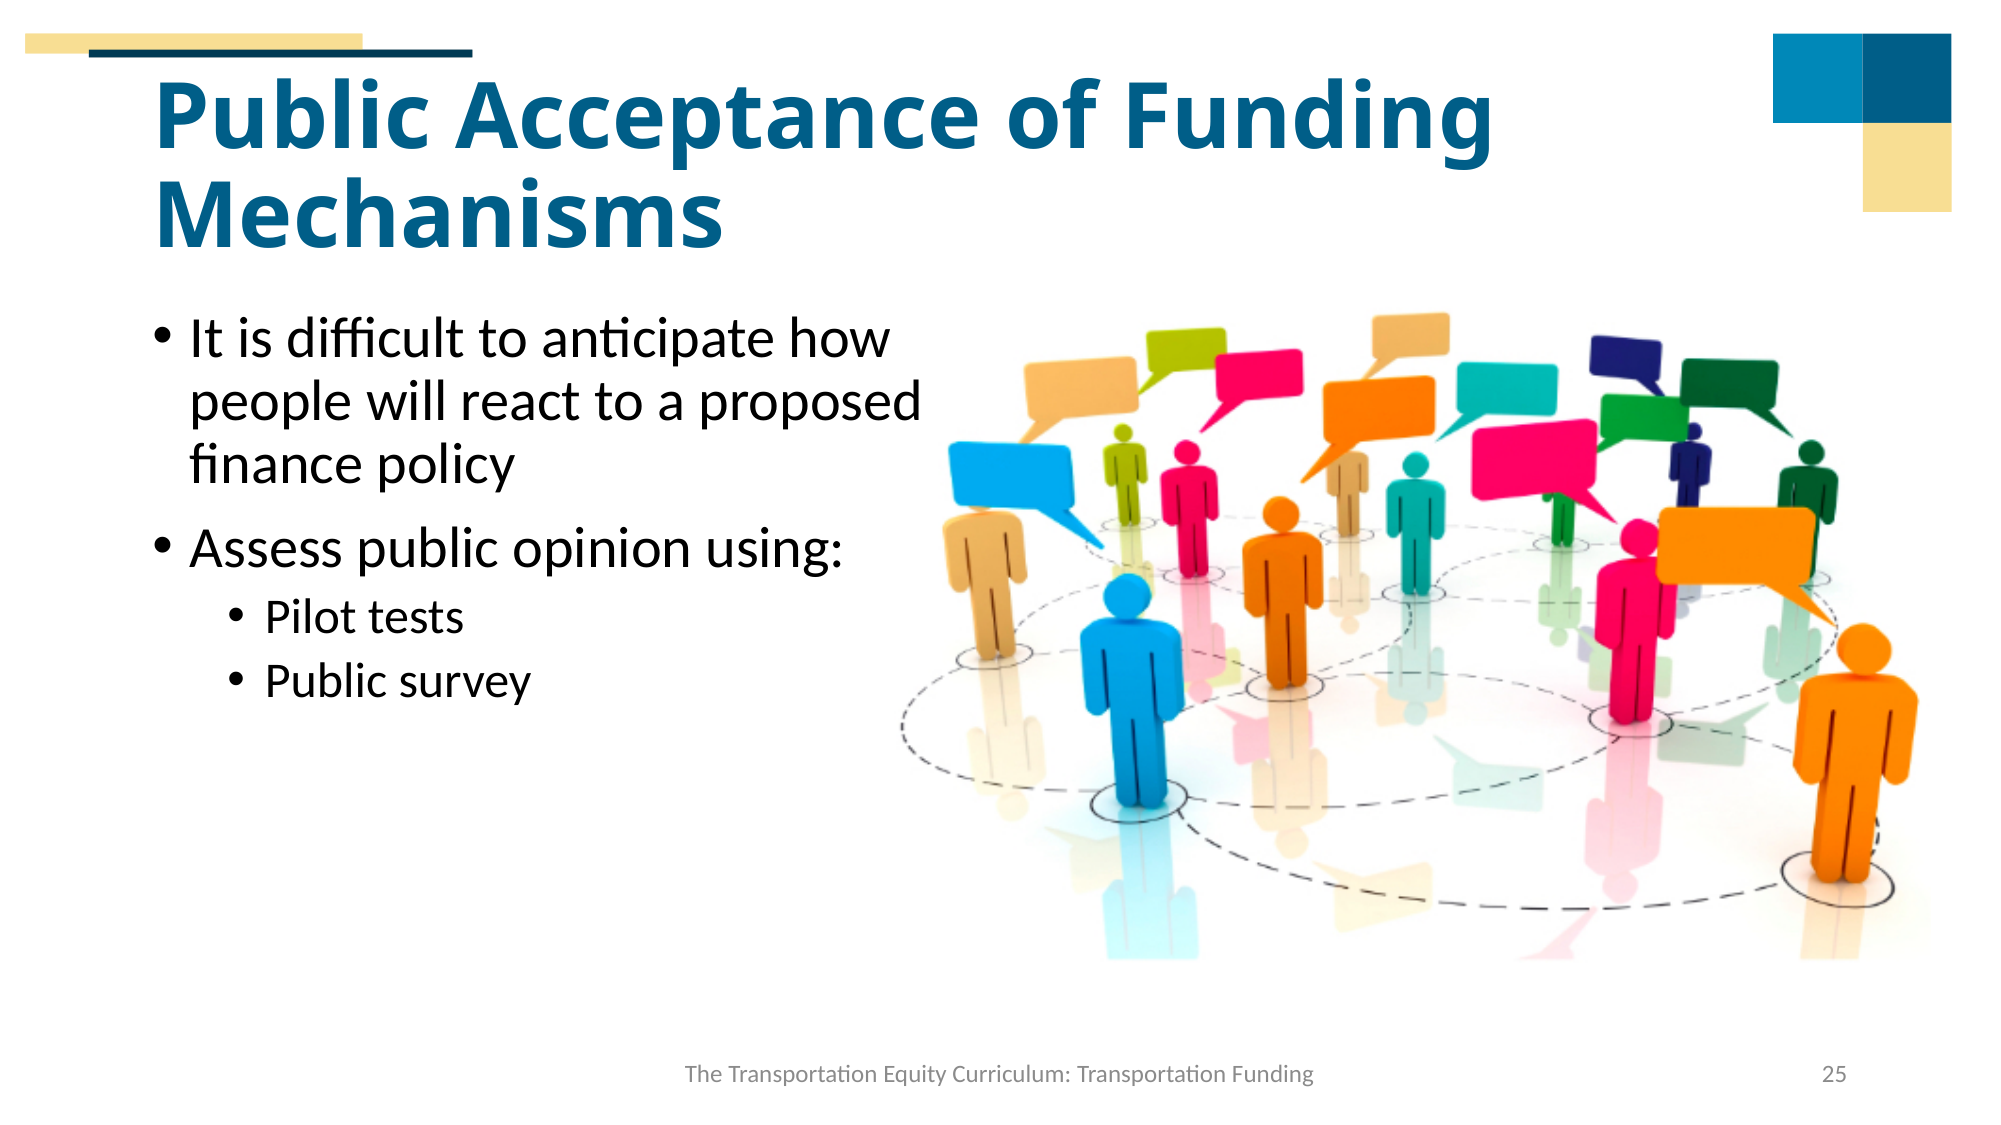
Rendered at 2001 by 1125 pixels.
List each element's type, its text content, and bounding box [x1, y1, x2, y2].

list It is difficult to anticipate how people will react to a proposed finance policy Assess public opinion using: Pilot tests Public survey [137, 299, 988, 1014]
footer The Transportation Equity Curriculum: Transportation Funding [662, 1042, 1338, 1103]
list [894, 306, 1931, 963]
slide_number 25 [1412, 1042, 1863, 1103]
title Public Acceptance of Funding Mechanisms [137, 59, 1863, 278]
